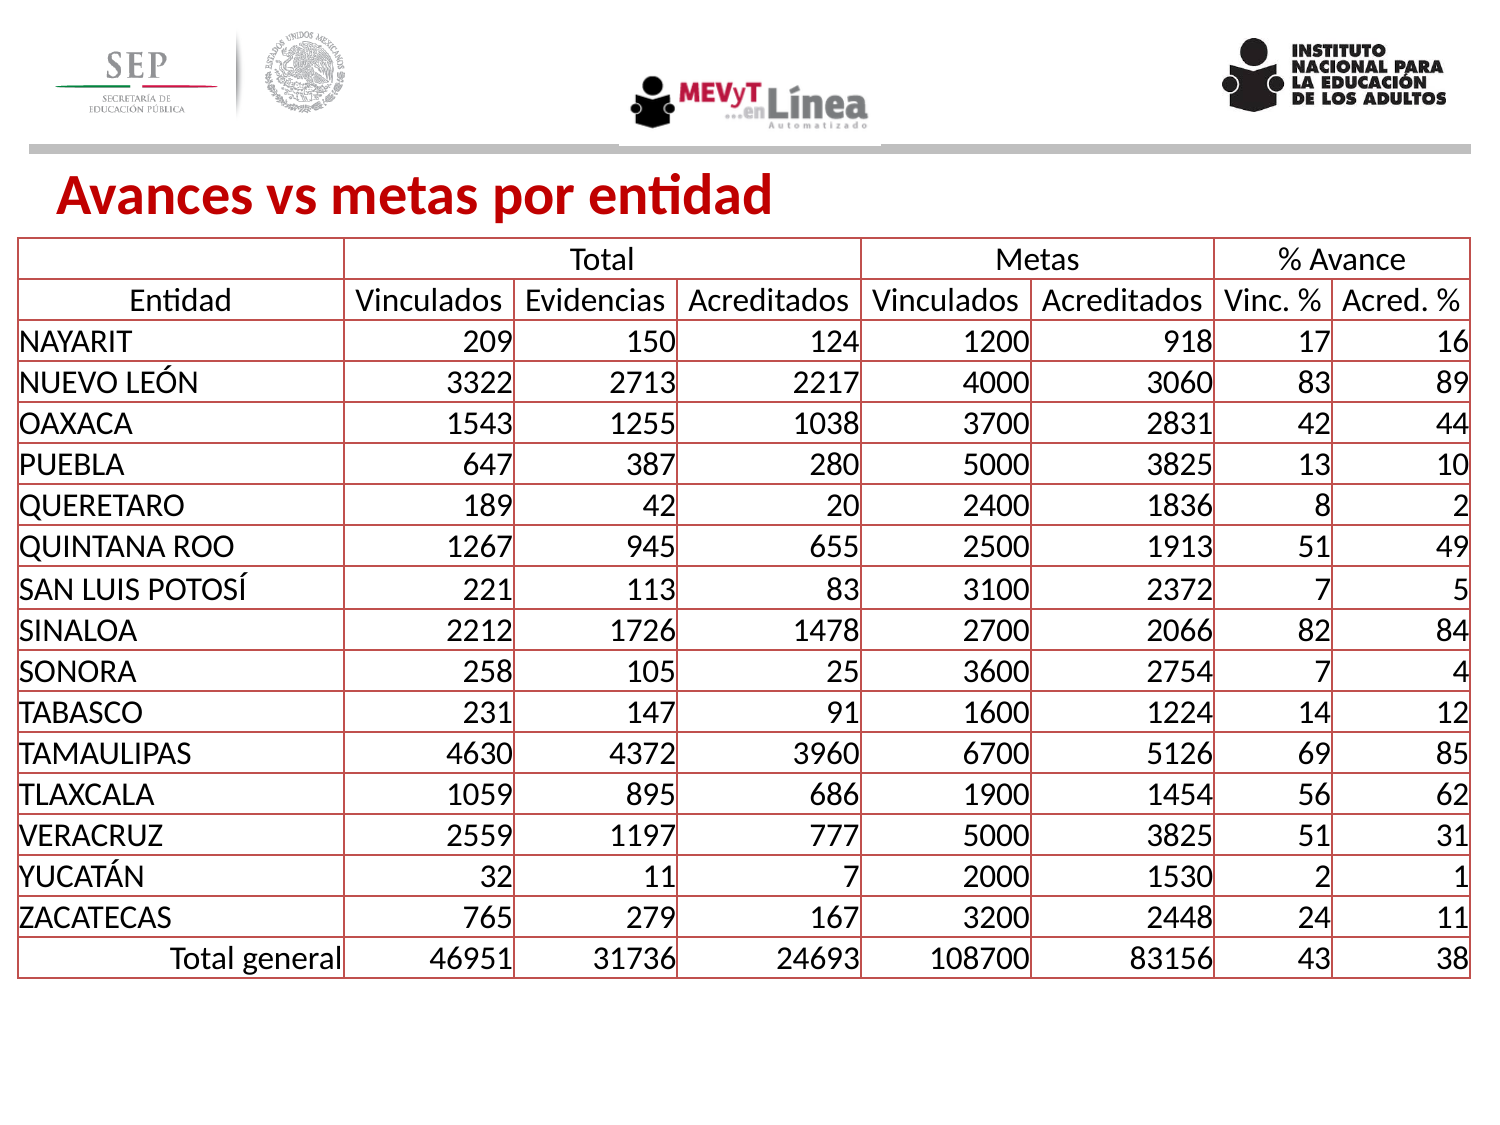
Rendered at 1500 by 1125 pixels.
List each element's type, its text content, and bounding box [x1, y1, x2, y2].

table_cell 2559 [345, 815, 513, 854]
table_header Total [345, 239, 860, 278]
table_cell 124 [678, 321, 860, 360]
table_cell Vinculados [862, 280, 1030, 319]
table_cell SAN LUIS POTOSÍ [19, 567, 343, 608]
table_cell Total general [19, 938, 343, 977]
table_cell 2713 [515, 362, 676, 401]
table_cell 2500 [862, 526, 1030, 565]
table_cell 83 [1215, 362, 1331, 401]
table_cell 189 [345, 485, 513, 524]
table_cell 44 [1333, 403, 1469, 442]
table_cell TABASCO [19, 692, 343, 731]
table_cell 1267 [345, 526, 513, 565]
table_cell 2400 [862, 485, 1030, 524]
picture [618, 54, 882, 146]
table_cell 84 [1333, 610, 1469, 649]
table_cell 1059 [345, 774, 513, 813]
table_cell 3600 [862, 651, 1030, 690]
table_cell 49 [1333, 526, 1469, 565]
table_cell 1 [1333, 856, 1469, 895]
table_cell 56 [1215, 774, 1331, 813]
table_cell Acred. % [1333, 280, 1469, 319]
table_cell 387 [515, 444, 676, 483]
table_cell 1726 [515, 610, 676, 649]
table_cell 209 [345, 321, 513, 360]
table_cell 113 [515, 567, 676, 608]
table_cell 1478 [678, 610, 860, 649]
table_cell 4 [1333, 651, 1469, 690]
picture [53, 24, 347, 126]
table_cell 10 [1333, 444, 1469, 483]
table_cell 1200 [862, 321, 1030, 360]
table_cell 83 [678, 567, 860, 608]
table_cell 24 [1215, 897, 1331, 936]
table_cell 2066 [1032, 610, 1213, 649]
table_cell 2217 [678, 362, 860, 401]
table_cell 16 [1333, 321, 1469, 360]
table_cell 1900 [862, 774, 1030, 813]
table_cell 2 [1333, 485, 1469, 524]
table_cell 25 [678, 651, 860, 690]
table_cell 7 [1215, 567, 1331, 608]
table_cell 5 [1333, 567, 1469, 608]
table_cell Acreditados [678, 280, 860, 319]
table_cell QUINTANA ROO [19, 526, 343, 565]
text_box Avances vs metas por entidad [41, 149, 1152, 234]
table_cell 42 [515, 485, 676, 524]
table_cell 82 [1215, 610, 1331, 649]
table_header % Avance [1215, 239, 1469, 278]
table_cell 43 [1215, 938, 1331, 977]
table_cell 11 [1333, 897, 1469, 936]
table_cell 5000 [862, 444, 1030, 483]
table_cell 1454 [1032, 774, 1213, 813]
table_cell 12 [1333, 692, 1469, 731]
table_cell TLAXCALA [19, 774, 343, 813]
table_cell 32 [345, 856, 513, 895]
table_cell Vinculados [345, 280, 513, 319]
table_cell SINALOA [19, 610, 343, 649]
table_cell 105 [515, 651, 676, 690]
picture [1222, 38, 1446, 112]
table_cell 85 [1333, 733, 1469, 772]
table_cell 7 [1215, 651, 1331, 690]
table_cell 42 [1215, 403, 1331, 442]
table_cell NUEVO LEÓN [19, 362, 343, 401]
table_cell 5126 [1032, 733, 1213, 772]
table_cell 765 [345, 897, 513, 936]
table_cell 3100 [862, 567, 1030, 608]
table_cell Entidad [19, 280, 343, 319]
table_cell 2700 [862, 610, 1030, 649]
table_cell 51 [1215, 526, 1331, 565]
table_cell 647 [345, 444, 513, 483]
table_cell 6700 [862, 733, 1030, 772]
table_cell PUEBLA [19, 444, 343, 483]
table_cell Acreditados [1032, 280, 1213, 319]
table_cell 895 [515, 774, 676, 813]
table_cell SONORA [19, 651, 343, 690]
table_cell 38 [1333, 938, 1469, 977]
table_cell 2000 [862, 856, 1030, 895]
table_cell 945 [515, 526, 676, 565]
table_cell 2448 [1032, 897, 1213, 936]
table_cell 147 [515, 692, 676, 731]
table_cell 167 [678, 897, 860, 936]
table_cell 2212 [345, 610, 513, 649]
table_cell 221 [345, 567, 513, 608]
table_cell 1255 [515, 403, 676, 442]
table_cell 4000 [862, 362, 1030, 401]
table_cell 3322 [345, 362, 513, 401]
table_cell 258 [345, 651, 513, 690]
table_cell 1038 [678, 403, 860, 442]
table_cell 686 [678, 774, 860, 813]
table_cell 13 [1215, 444, 1331, 483]
table_cell YUCATÁN [19, 856, 343, 895]
table_cell 51 [1215, 815, 1331, 854]
table_cell 11 [515, 856, 676, 895]
table_cell 280 [678, 444, 860, 483]
table_cell 1224 [1032, 692, 1213, 731]
table_cell 3825 [1032, 815, 1213, 854]
table_cell 3700 [862, 403, 1030, 442]
table_cell 1600 [862, 692, 1030, 731]
table_cell 3960 [678, 733, 860, 772]
table_cell 3825 [1032, 444, 1213, 483]
table_cell 1913 [1032, 526, 1213, 565]
table_cell 3060 [1032, 362, 1213, 401]
table_cell 2754 [1032, 651, 1213, 690]
table_cell 8 [1215, 485, 1331, 524]
table_cell 918 [1032, 321, 1213, 360]
table_cell NAYARIT [19, 321, 343, 360]
table_cell 1530 [1032, 856, 1213, 895]
table_cell 4630 [345, 733, 513, 772]
table_cell 2372 [1032, 567, 1213, 608]
table_cell 20 [678, 485, 860, 524]
table_cell OAXACA [19, 403, 343, 442]
table_cell 91 [678, 692, 860, 731]
table_cell 17 [1215, 321, 1331, 360]
table_cell 7 [678, 856, 860, 895]
table_cell 89 [1333, 362, 1469, 401]
table_cell 1197 [515, 815, 676, 854]
table_cell 231 [345, 692, 513, 731]
table_cell 2 [1215, 856, 1331, 895]
table_cell 83156 [1032, 938, 1213, 977]
table_cell 2831 [1032, 403, 1213, 442]
table_cell 1543 [345, 403, 513, 442]
table_cell 777 [678, 815, 860, 854]
table_cell ZACATECAS [19, 897, 343, 936]
table_cell 24693 [678, 938, 860, 977]
table_cell VERACRUZ [19, 815, 343, 854]
table_header [19, 239, 343, 278]
table_cell 3200 [862, 897, 1030, 936]
table_cell QUERETARO [19, 485, 343, 524]
table_cell 108700 [862, 938, 1030, 977]
table_cell 14 [1215, 692, 1331, 731]
table_cell 655 [678, 526, 860, 565]
table_header Metas [862, 239, 1213, 278]
table_cell 31736 [515, 938, 676, 977]
table_cell 62 [1333, 774, 1469, 813]
table_cell 150 [515, 321, 676, 360]
table_cell Vinc. % [1215, 280, 1331, 319]
table_cell 69 [1215, 733, 1331, 772]
table_cell Evidencias [515, 280, 676, 319]
table_cell 5000 [862, 815, 1030, 854]
table_cell 4372 [515, 733, 676, 772]
table_cell 279 [515, 897, 676, 936]
table_cell 1836 [1032, 485, 1213, 524]
table_cell 46951 [345, 938, 513, 977]
table_cell TAMAULIPAS [19, 733, 343, 772]
table_cell 31 [1333, 815, 1469, 854]
